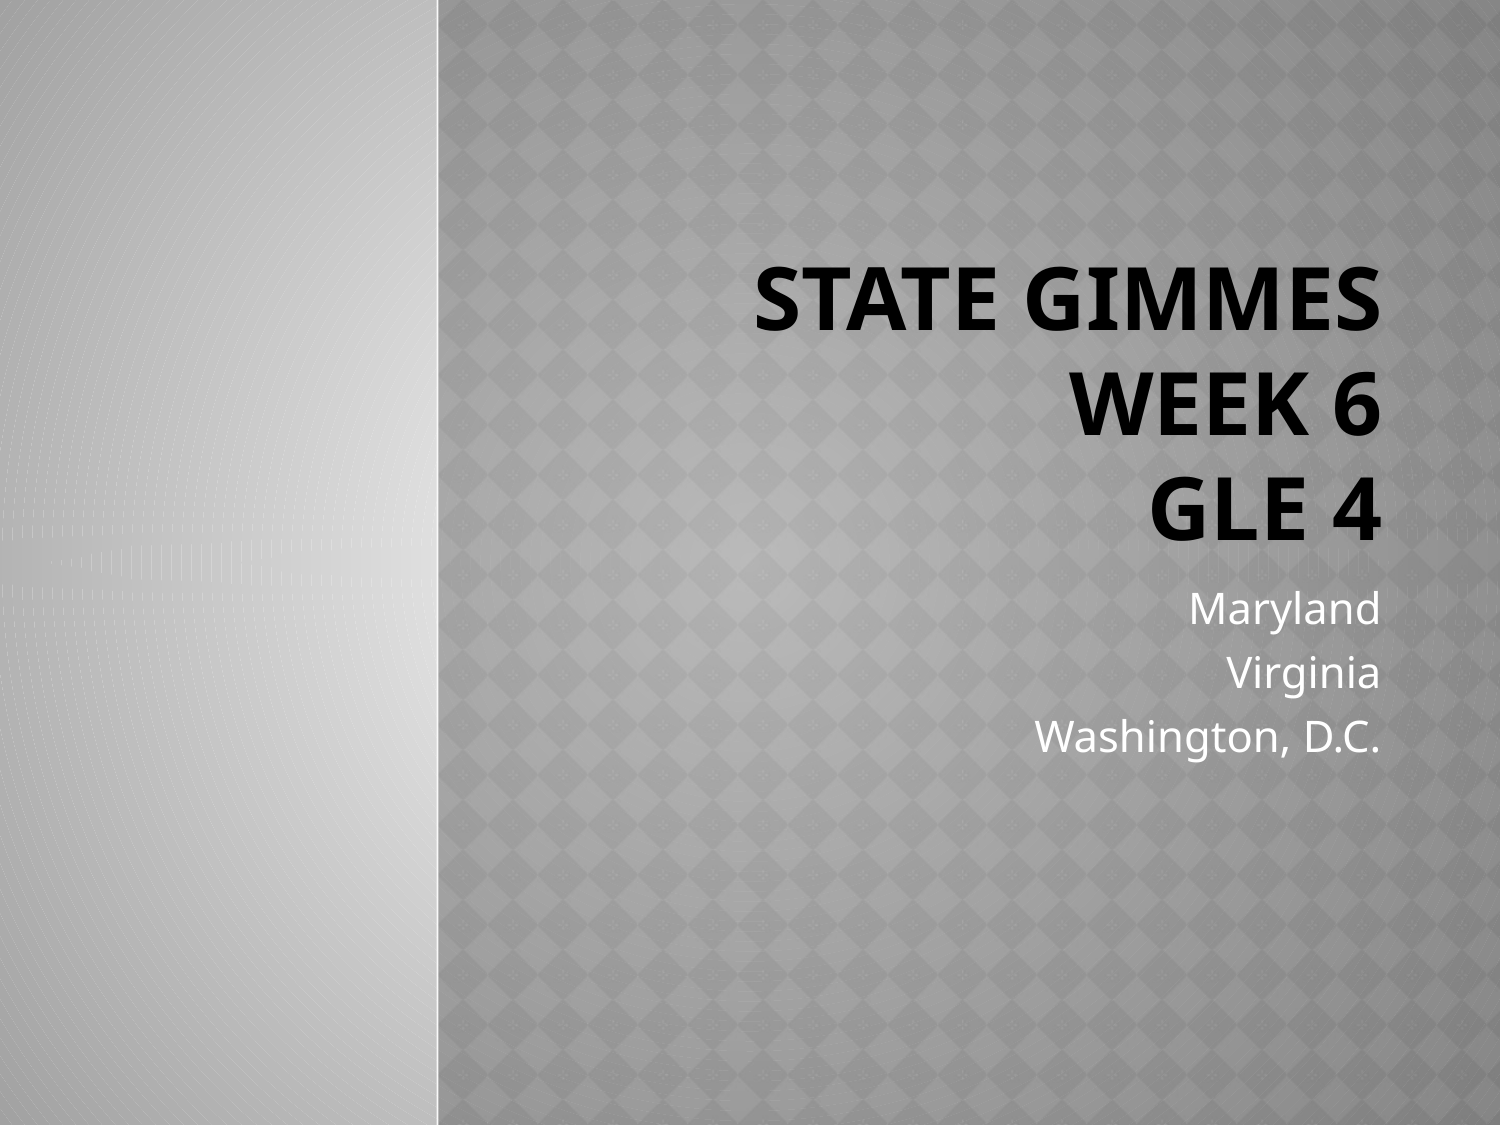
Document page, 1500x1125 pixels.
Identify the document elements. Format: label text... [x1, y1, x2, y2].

title State Gimmes Week 6 GLE 4 [552, 87, 1390, 558]
subtitle Maryland Virginia Washington, D.C. [550, 580, 1390, 762]
